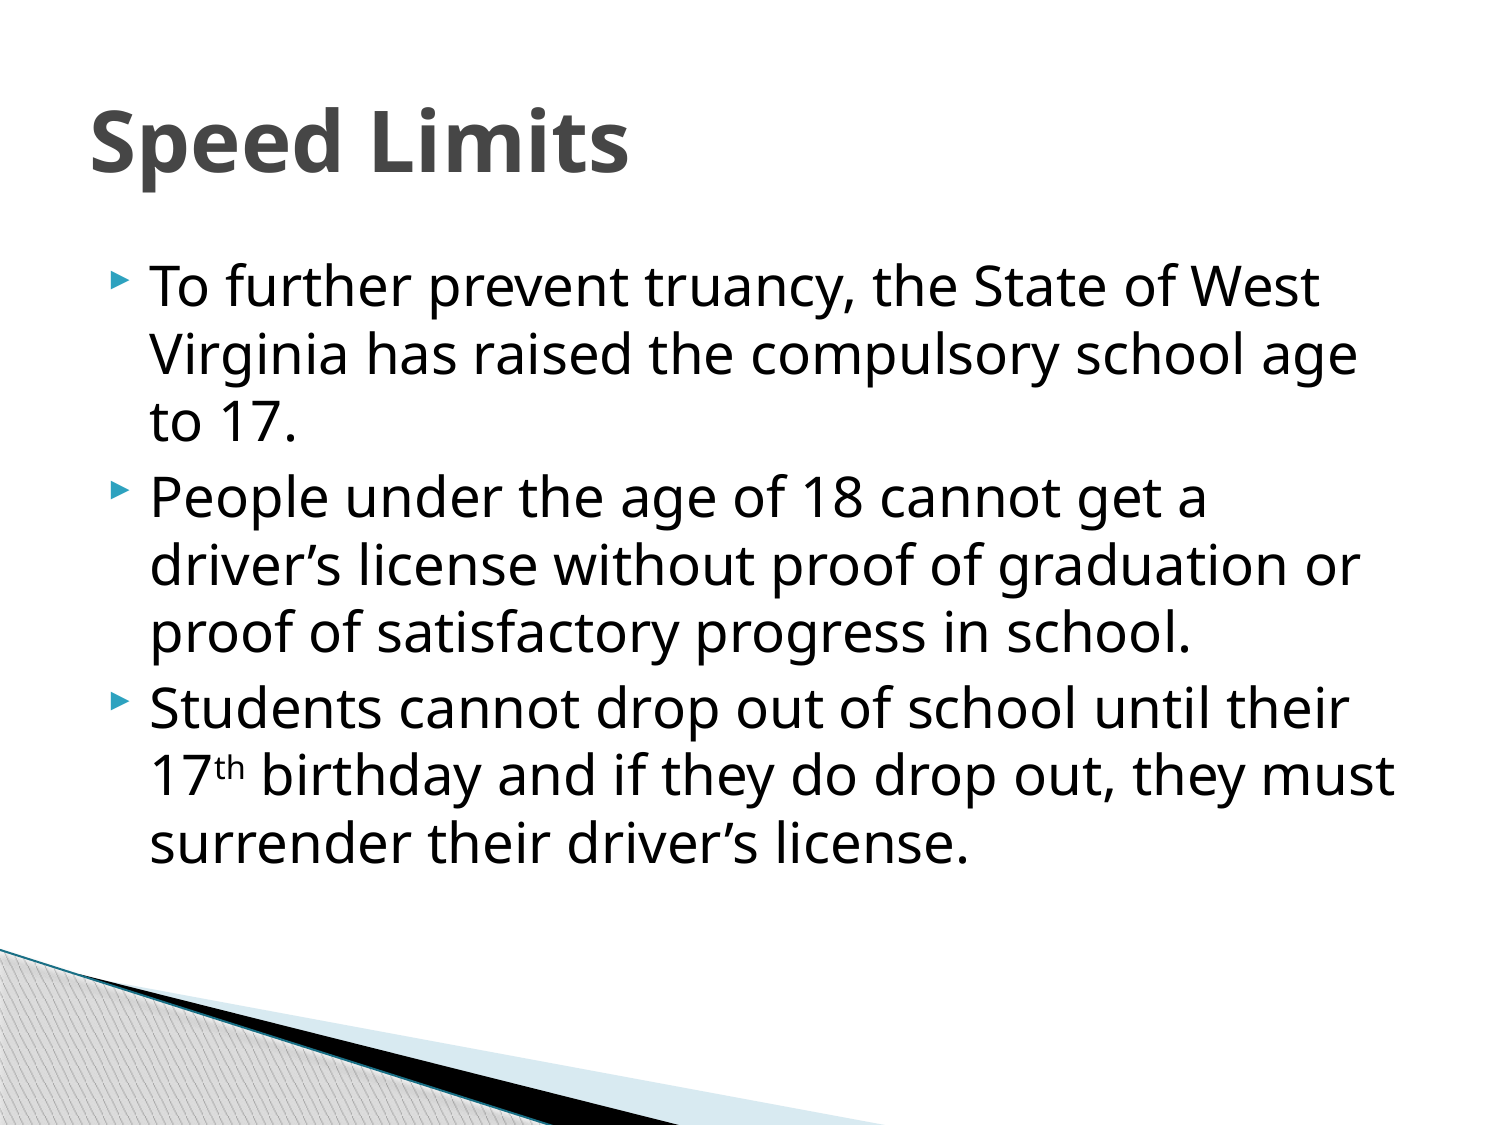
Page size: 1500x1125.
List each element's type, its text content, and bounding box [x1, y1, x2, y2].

list To further prevent truancy, the State of West Virginia has raised the compulsory school age to 17. People under the age of 18 cannot get a driver’s license without proof of graduation or proof of satisfactory progress in school. Students cannot drop out of school until their 17th birthday and if they do drop out, they must surrender their driver’s license. [75, 243, 1425, 986]
title Speed Limits [75, 45, 1425, 233]
